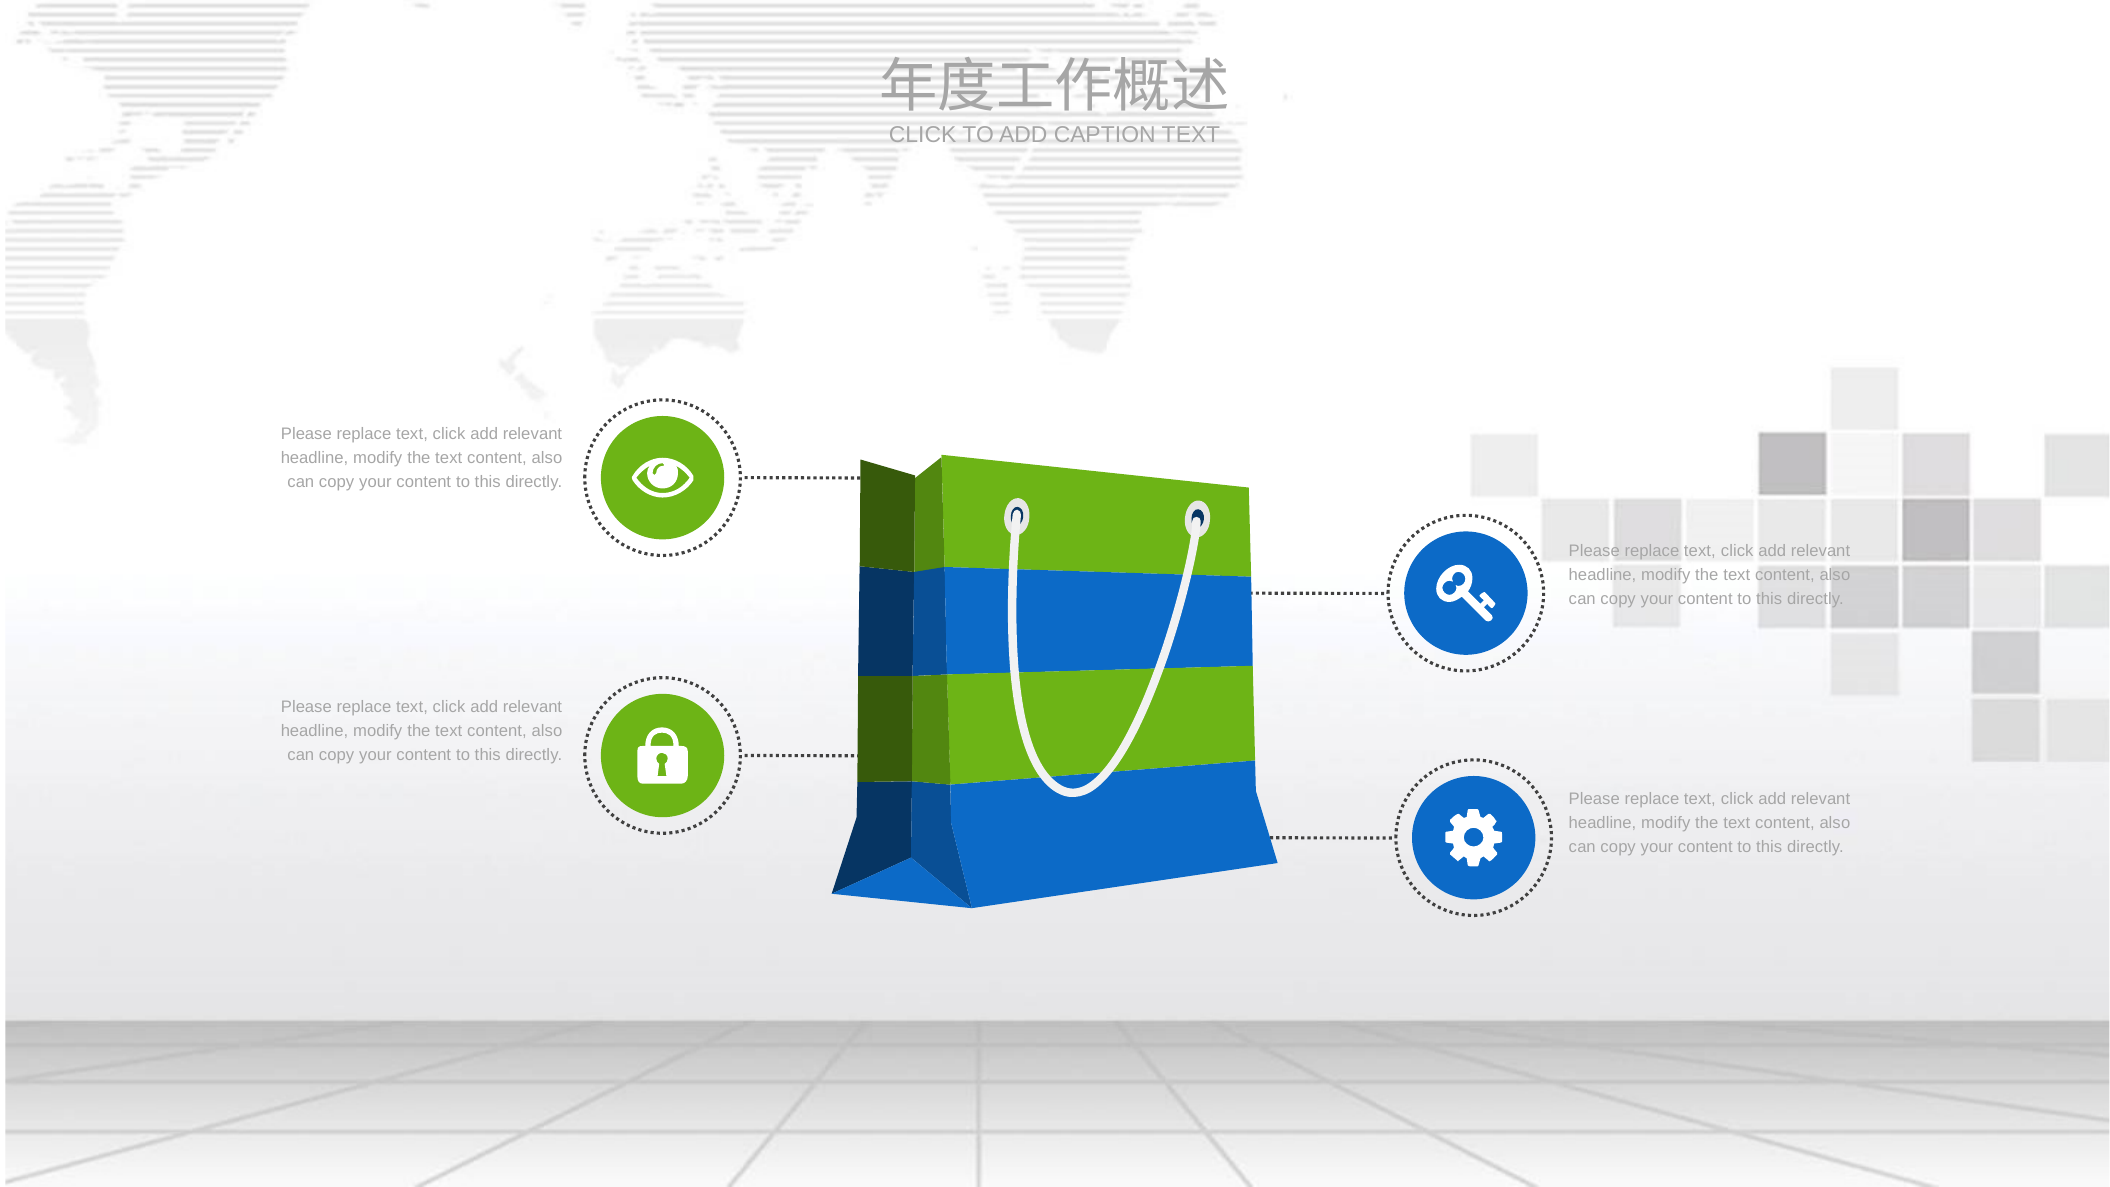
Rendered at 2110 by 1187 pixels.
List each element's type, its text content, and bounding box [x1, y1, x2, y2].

text_box Please replace text, click add relevant headline, modify the text content, also can copy your content to this directly. [271, 692, 563, 764]
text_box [831, 454, 1278, 909]
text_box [584, 399, 741, 556]
text_box 年度工作概述 [865, 48, 1245, 119]
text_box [1395, 759, 1552, 916]
picture [5, 0, 2110, 1187]
text_box CLICK TO ADD CAPTION TEXT [865, 119, 1245, 147]
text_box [1387, 515, 1544, 671]
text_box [584, 677, 741, 834]
text_box Please replace text, click add relevant headline, modify the text content, also can copy your content to this directly. [271, 419, 563, 491]
text_box Please replace text, click add relevant headline, modify the text content, also can copy your content to this directly. [1568, 784, 1860, 856]
text_box Please replace text, click add relevant headline, modify the text content, also can copy your content to this directly. [1568, 535, 1860, 608]
